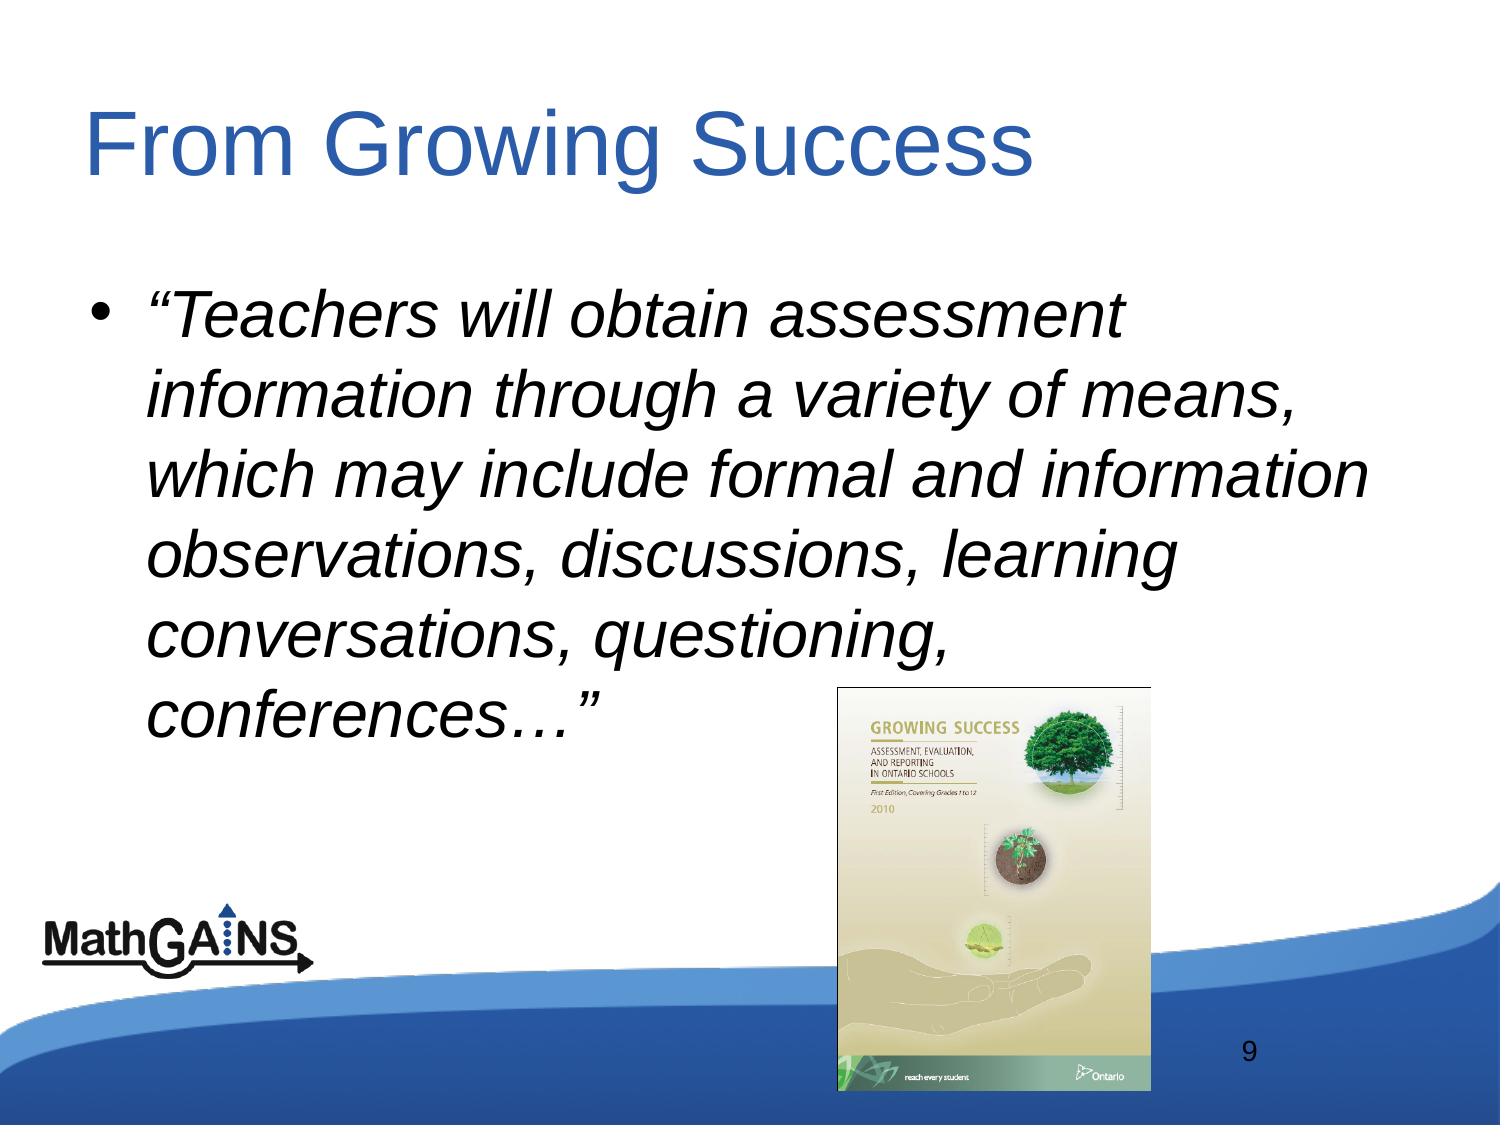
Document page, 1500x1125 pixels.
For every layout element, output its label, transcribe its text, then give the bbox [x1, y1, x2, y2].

picture [0, 687, 1500, 1125]
list “Teachers will obtain assessment information through a variety of means, which may include formal and information observations, discussions, learning conversations, questioning, conferences…” [74, 261, 1426, 763]
slide_number 9 [1223, 1023, 1277, 1075]
title From Growing Success [74, 14, 1426, 261]
